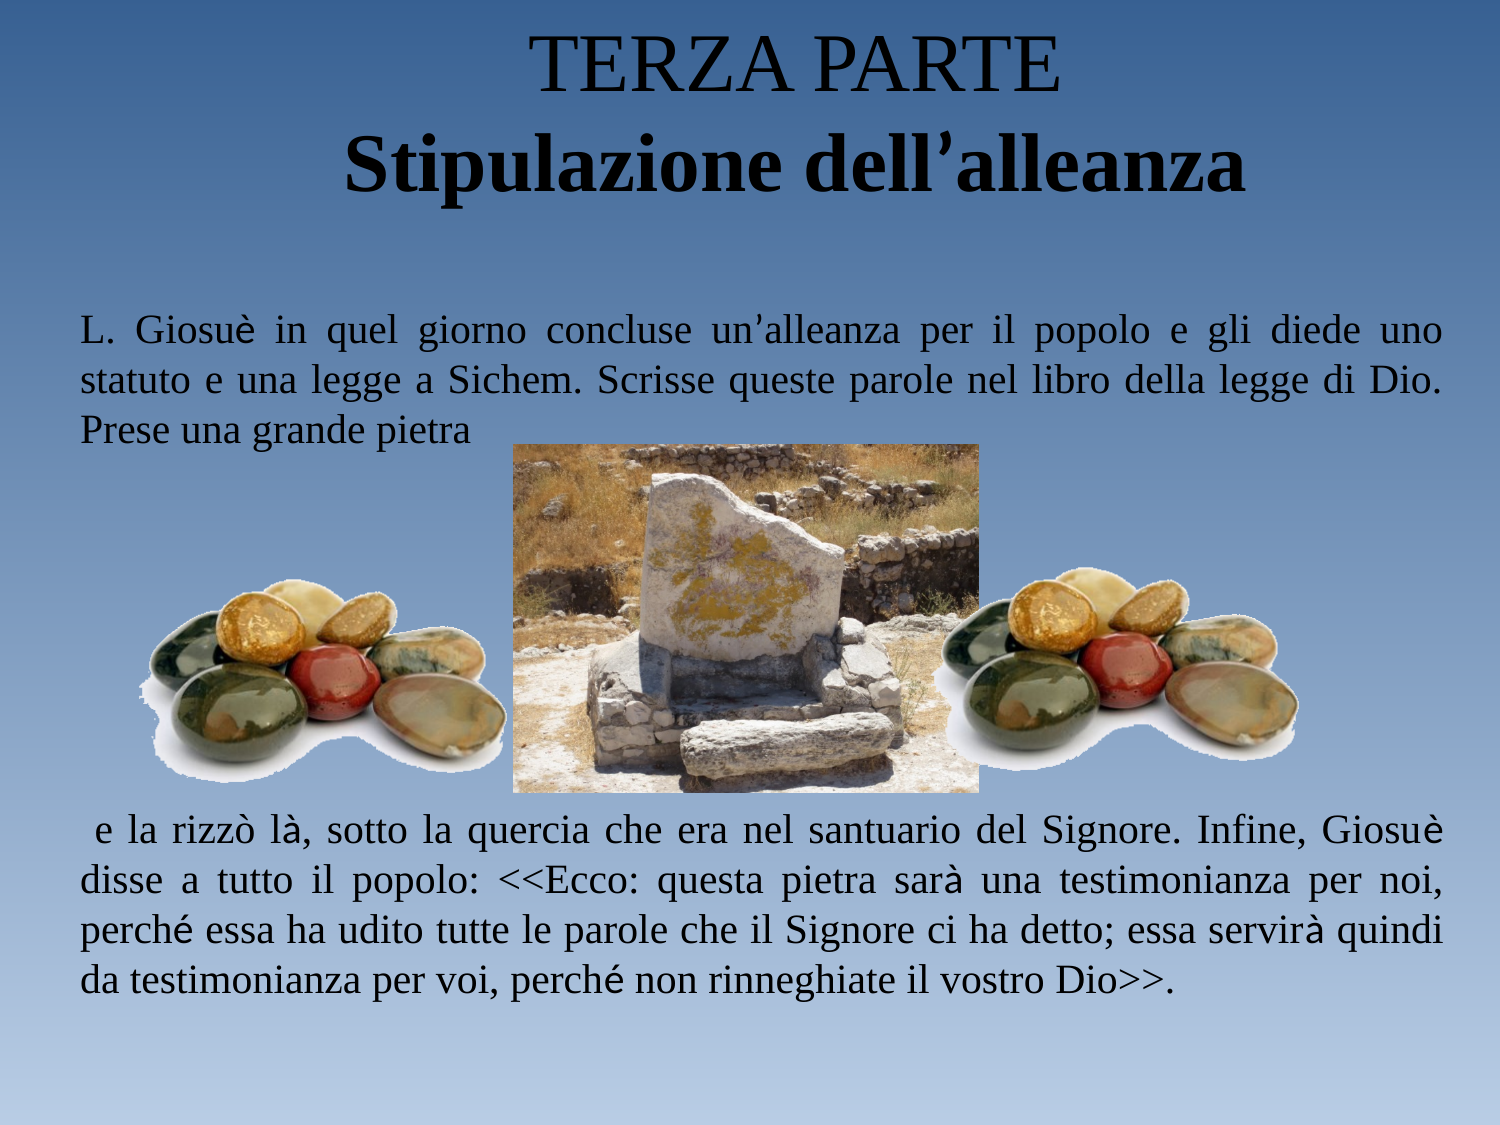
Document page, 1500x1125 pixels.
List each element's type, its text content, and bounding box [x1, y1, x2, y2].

text_box TERZA PARTE Stipulazione dell’alleanza [328, 1, 1263, 216]
text_box L. Giosuè in quel giorno concluse un’alleanza per il popolo e gli diede uno statuto e una legge a Sichem. Scrisse queste parole nel libro della legge di Dio. Prese una grande pietra e la rizzò là, sotto la quercia che era nel santuario del Signore. Infine, Giosuè disse a tutto il popolo: <<Ecco: questa pietra sarà una testimonianza per noi, perché essa ha udito tutte le parole che il Signore ci ha detto; essa servirà quindi da testimonianza per voi, perché non rinneghiate il vostro Dio>>. [64, 294, 1459, 1010]
picture [123, 444, 1320, 794]
